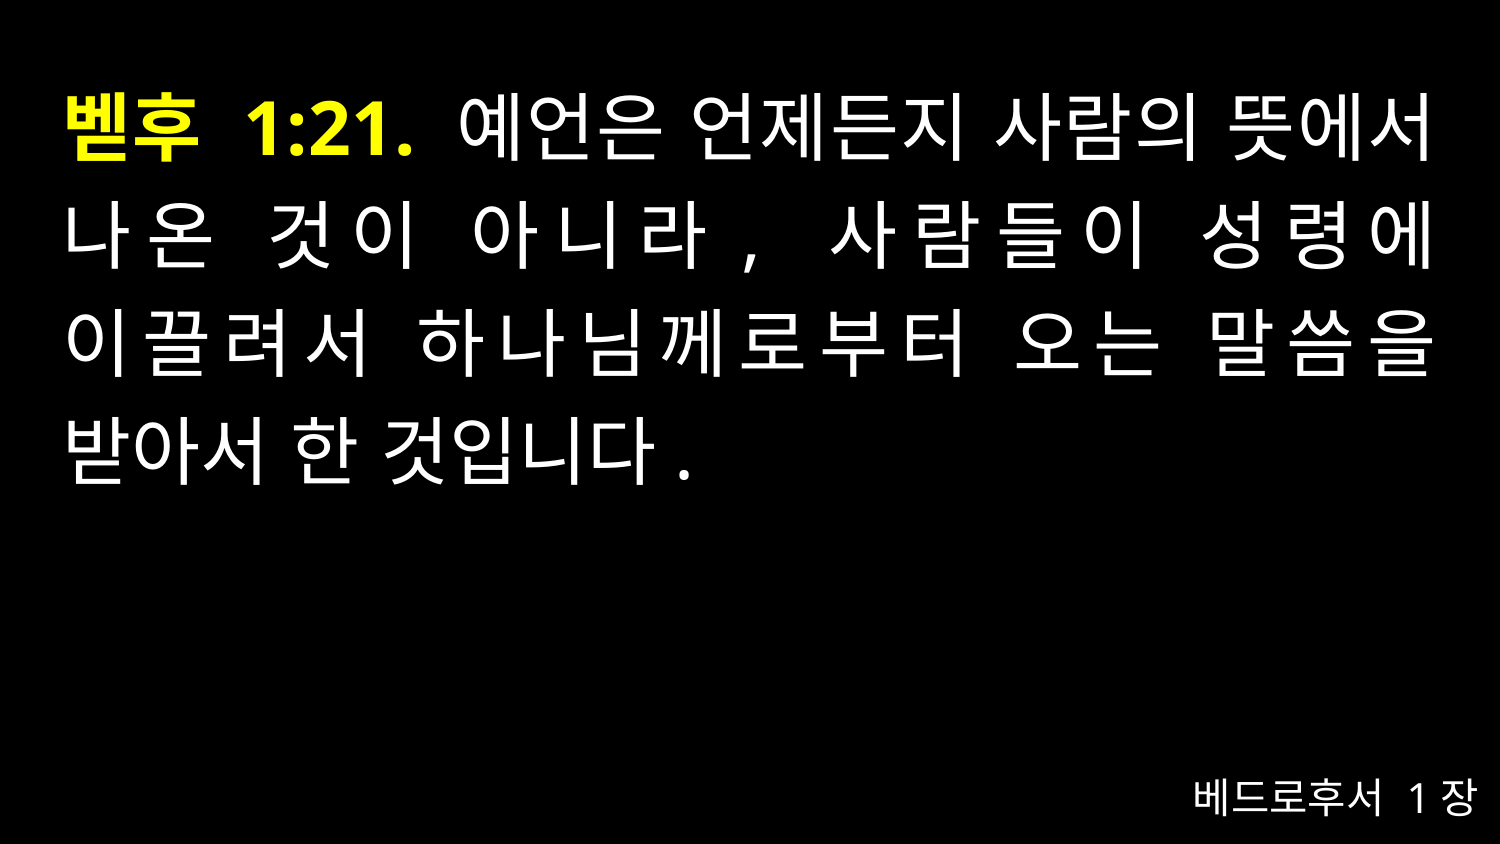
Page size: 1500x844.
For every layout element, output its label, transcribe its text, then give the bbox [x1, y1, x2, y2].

title 벧후 1:21. 예언은 언제든지 사람의 뜻에서 나온 것이 아니라, 사람들이 성령에 이끌려서 하나님께로부터 오는 말씀을 받아서 한 것입니다. [0, 0, 1500, 844]
subtitle 베드로후서 1장 [916, 770, 1500, 844]
